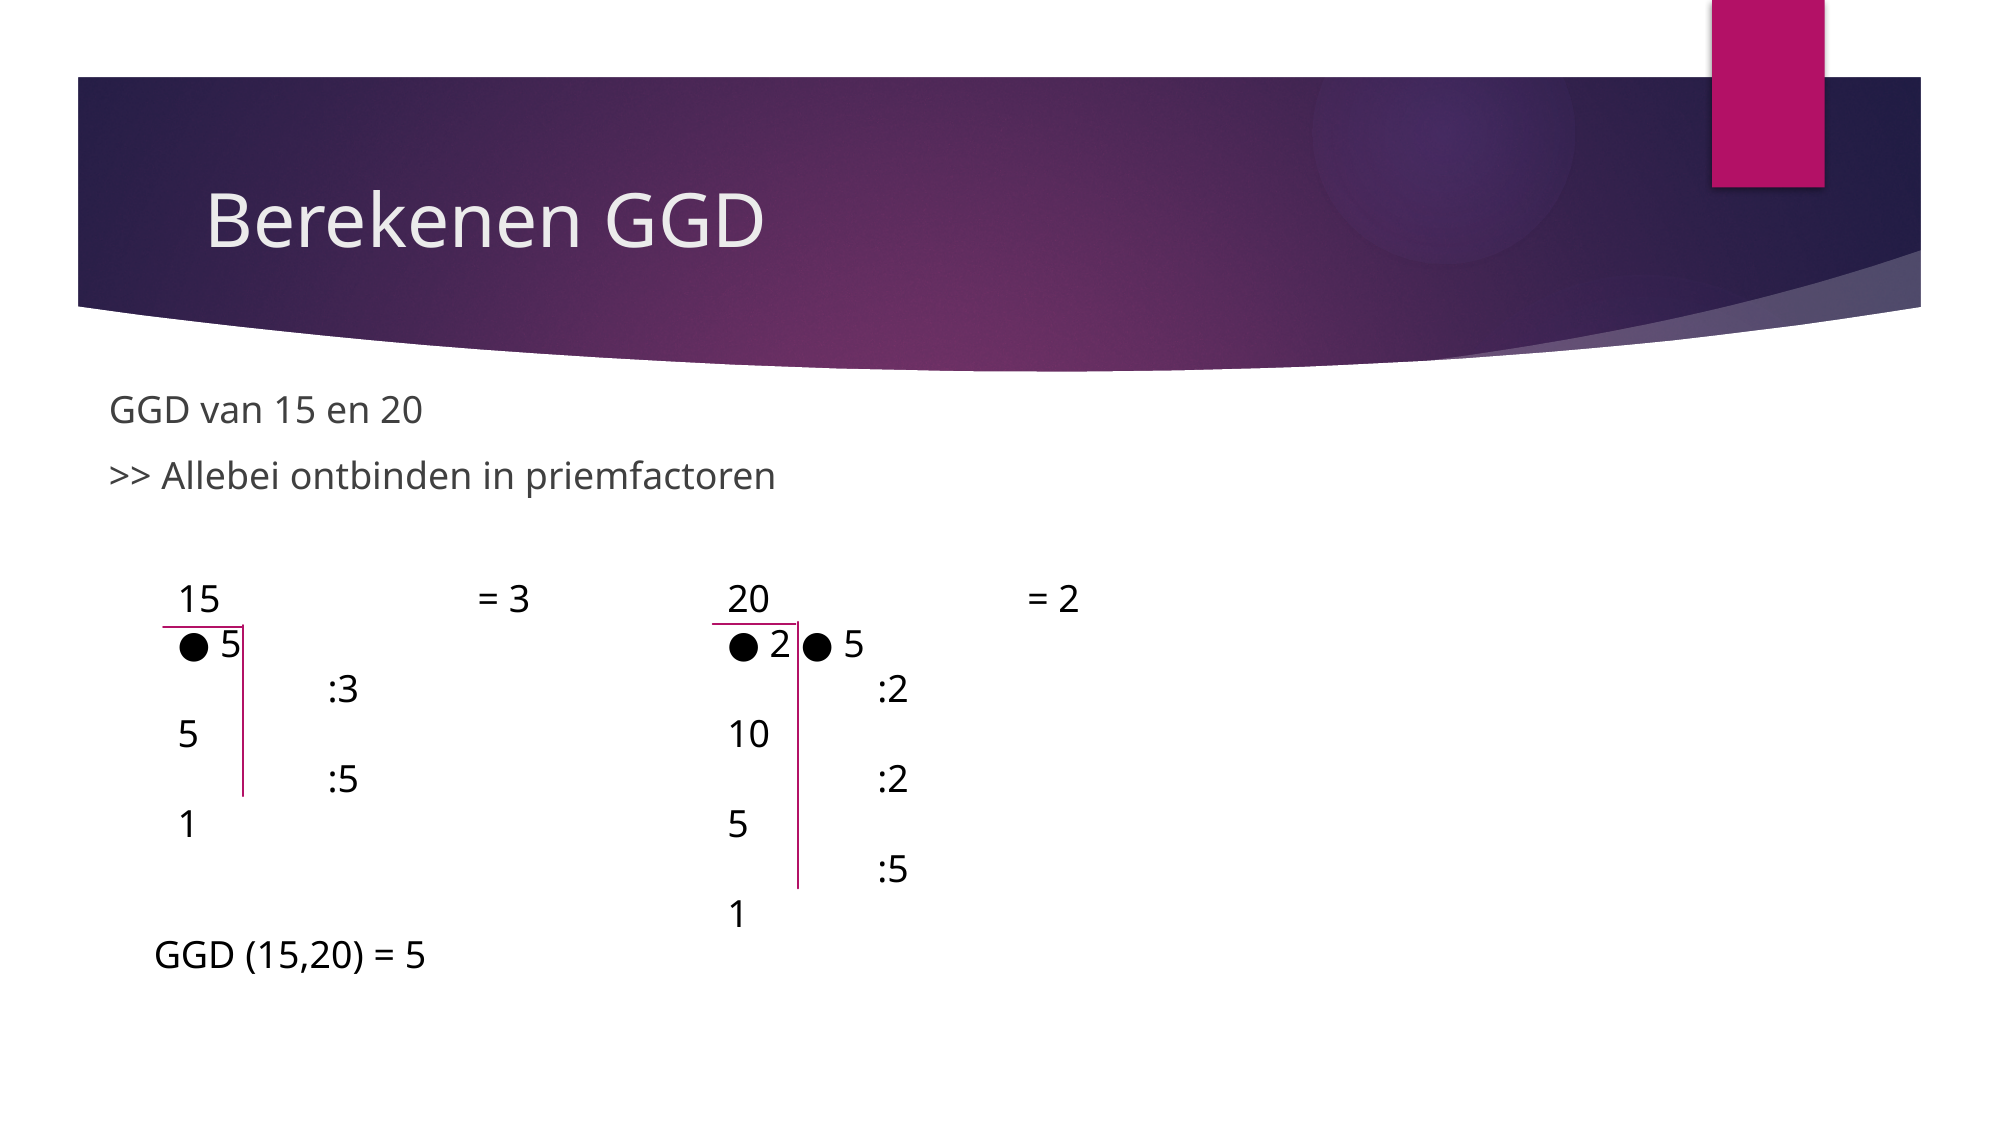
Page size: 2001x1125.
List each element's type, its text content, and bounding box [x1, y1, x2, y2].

title Berekenen GGD [189, 159, 1627, 276]
text_box GGD (15,20) = 5 [139, 923, 907, 984]
text_box 20 = 2 ● 2 ● 5 :2 10 :2 5 :5 1 [712, 567, 1104, 988]
text_box 15 = 3 ● 5 :3 5 :5 1 [162, 567, 554, 898]
list GGD van 15 en 20 >> Allebei ontbinden in priemfactoren [93, 378, 1542, 544]
